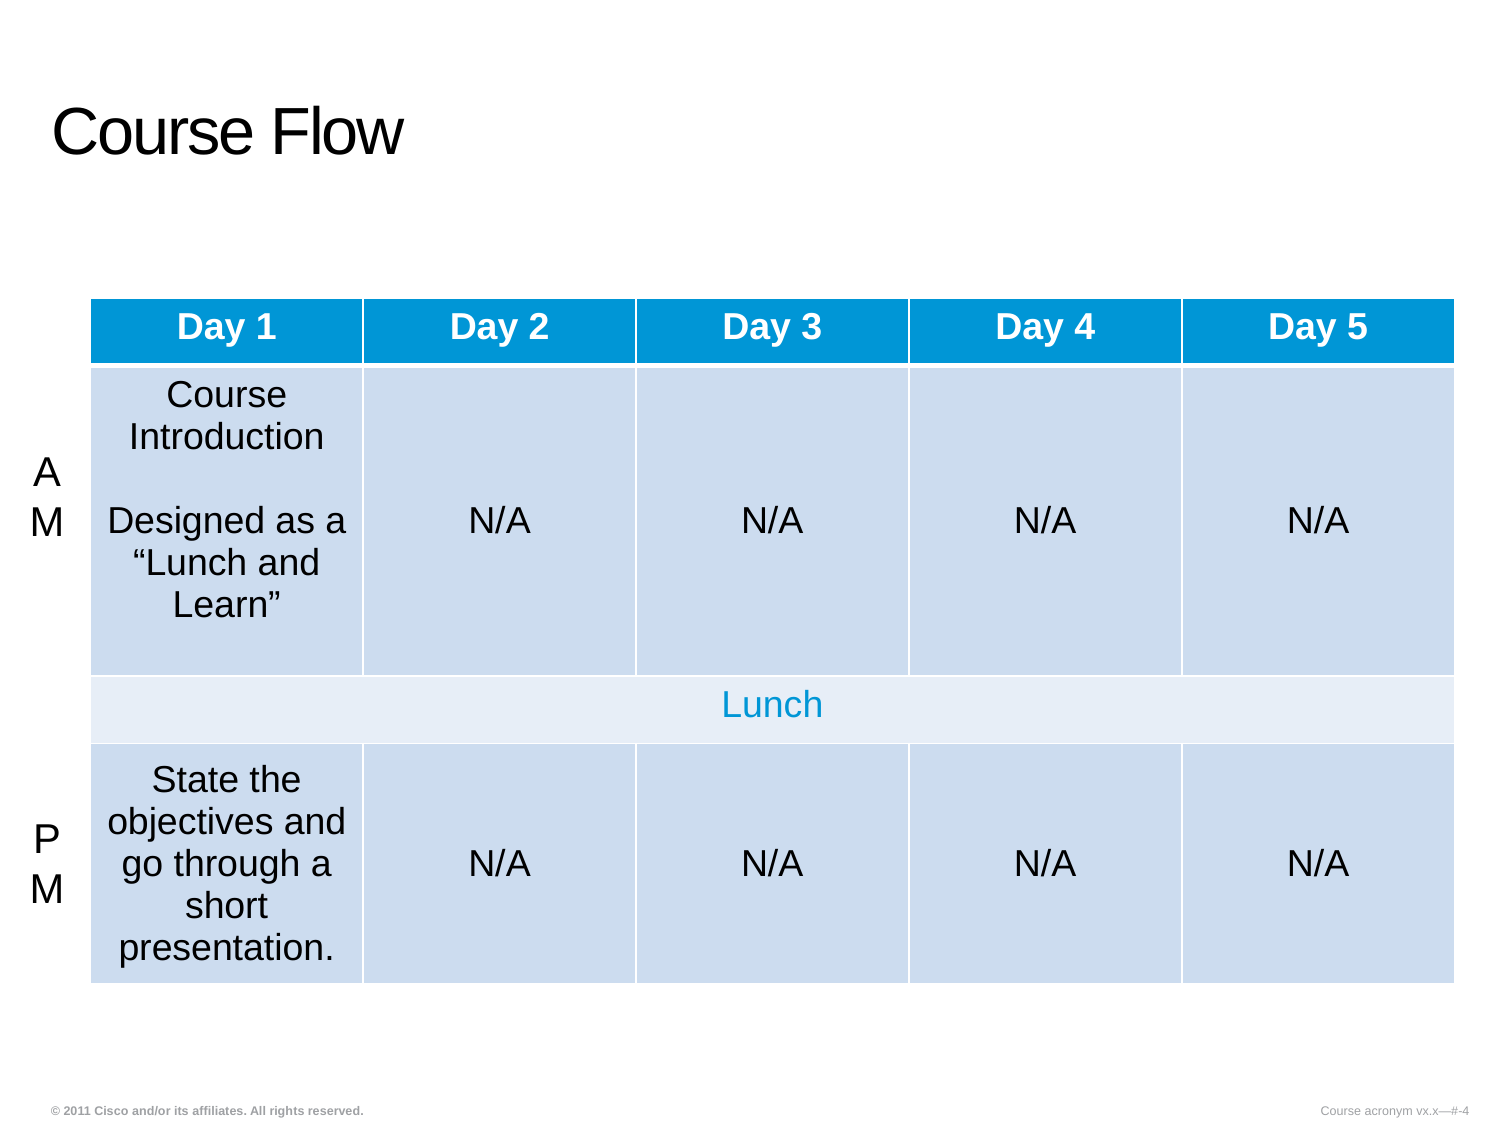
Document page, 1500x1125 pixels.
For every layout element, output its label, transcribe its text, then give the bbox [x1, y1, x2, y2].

table_cell N/A [364, 744, 635, 983]
table_cell State the objectives and go through a short presentation. [91, 744, 362, 983]
table_cell N/A [1183, 368, 1454, 675]
table_cell N/A [910, 744, 1181, 983]
text_box P M [14, 804, 80, 919]
table_cell Course Introduction Designed as a “Lunch and Learn” [91, 368, 362, 675]
table_cell N/A [910, 368, 1181, 675]
table_cell N/A [637, 368, 908, 675]
table_header Day 5 [1183, 299, 1454, 363]
table_cell N/A [637, 744, 908, 983]
title Course Flow [37, 37, 1463, 175]
table_cell Lunch [91, 677, 1454, 743]
table_header Day 4 [910, 299, 1181, 363]
text_box A M [14, 437, 80, 553]
table_header Day 2 [364, 299, 635, 363]
table_cell N/A [364, 368, 635, 675]
table_header Day 3 [637, 299, 908, 363]
table_cell N/A [1183, 744, 1454, 983]
table_header Day 1 [91, 299, 362, 363]
